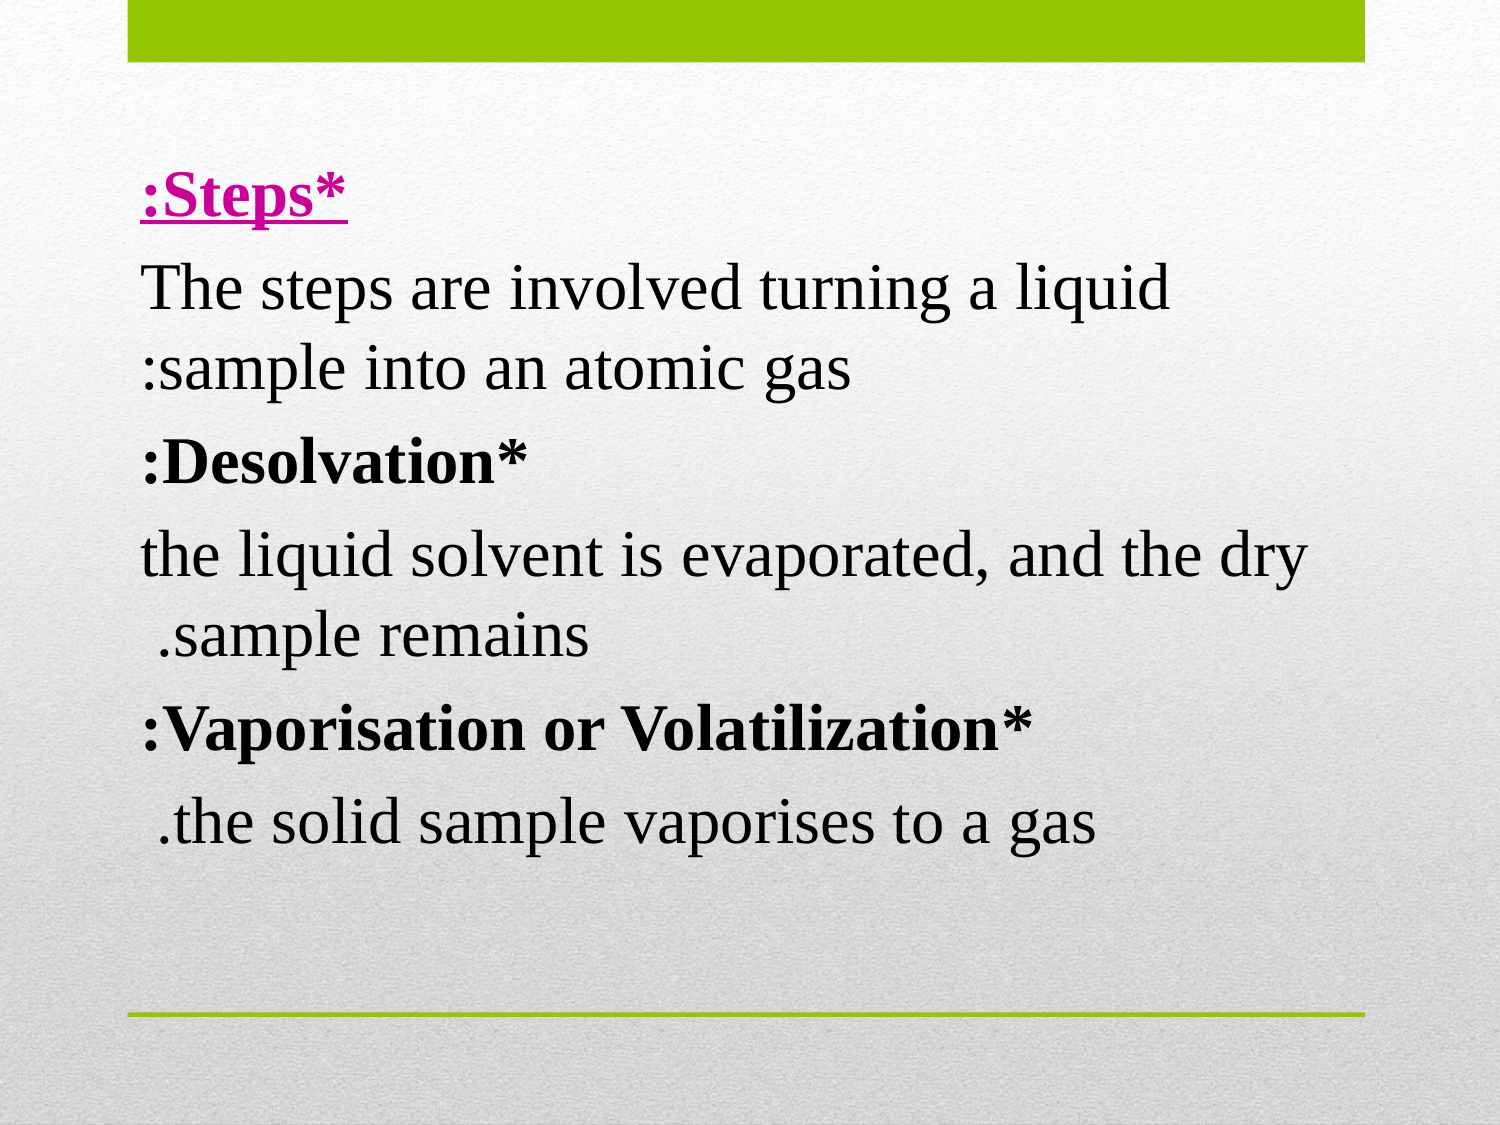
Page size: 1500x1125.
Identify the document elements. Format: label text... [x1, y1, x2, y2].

list *Steps: The steps are involved turning a liquid sample into an atomic gas: *Desolvation: the liquid solvent is evaporated, and the dry sample remains. *Vaporisation or Volatilization: the solid sample vaporises to a gas. [125, 112, 1388, 988]
